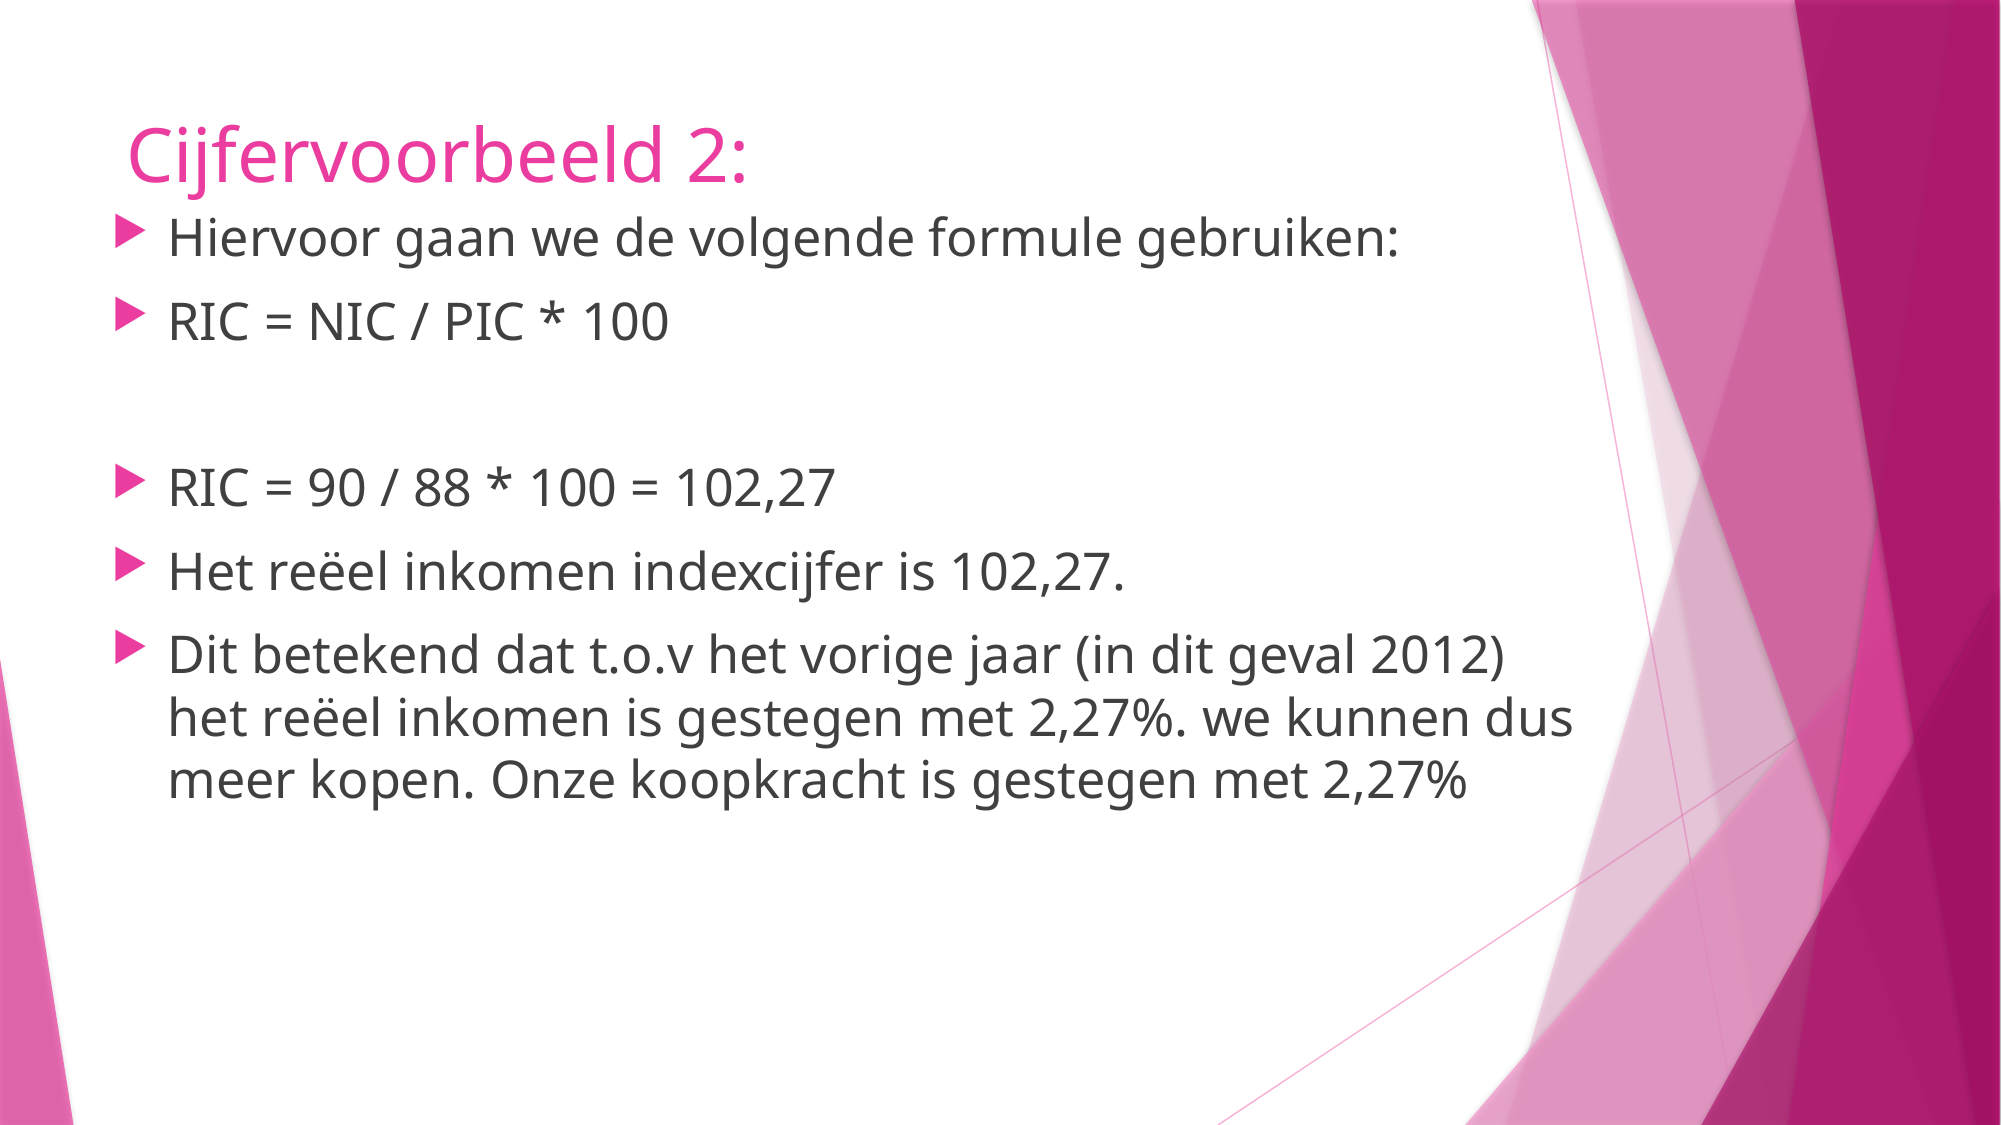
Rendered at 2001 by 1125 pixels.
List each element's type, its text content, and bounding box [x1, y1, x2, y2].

list Hiervoor gaan we de volgende formule gebruiken: RIC = NIC / PIC * 100 RIC = 90 / 88 * 100 = 102,27 Het reëel inkomen indexcijfer is 102,27. Dit betekend dat t.o.v het vorige jaar (in dit geval 2012) het reëel inkomen is gestegen met 2,27%. we kunnen dus meer kopen. Onze koopkracht is gestegen met 2,27% [96, 197, 1591, 1080]
title Cijfervoorbeeld 2: [111, 99, 1522, 197]
